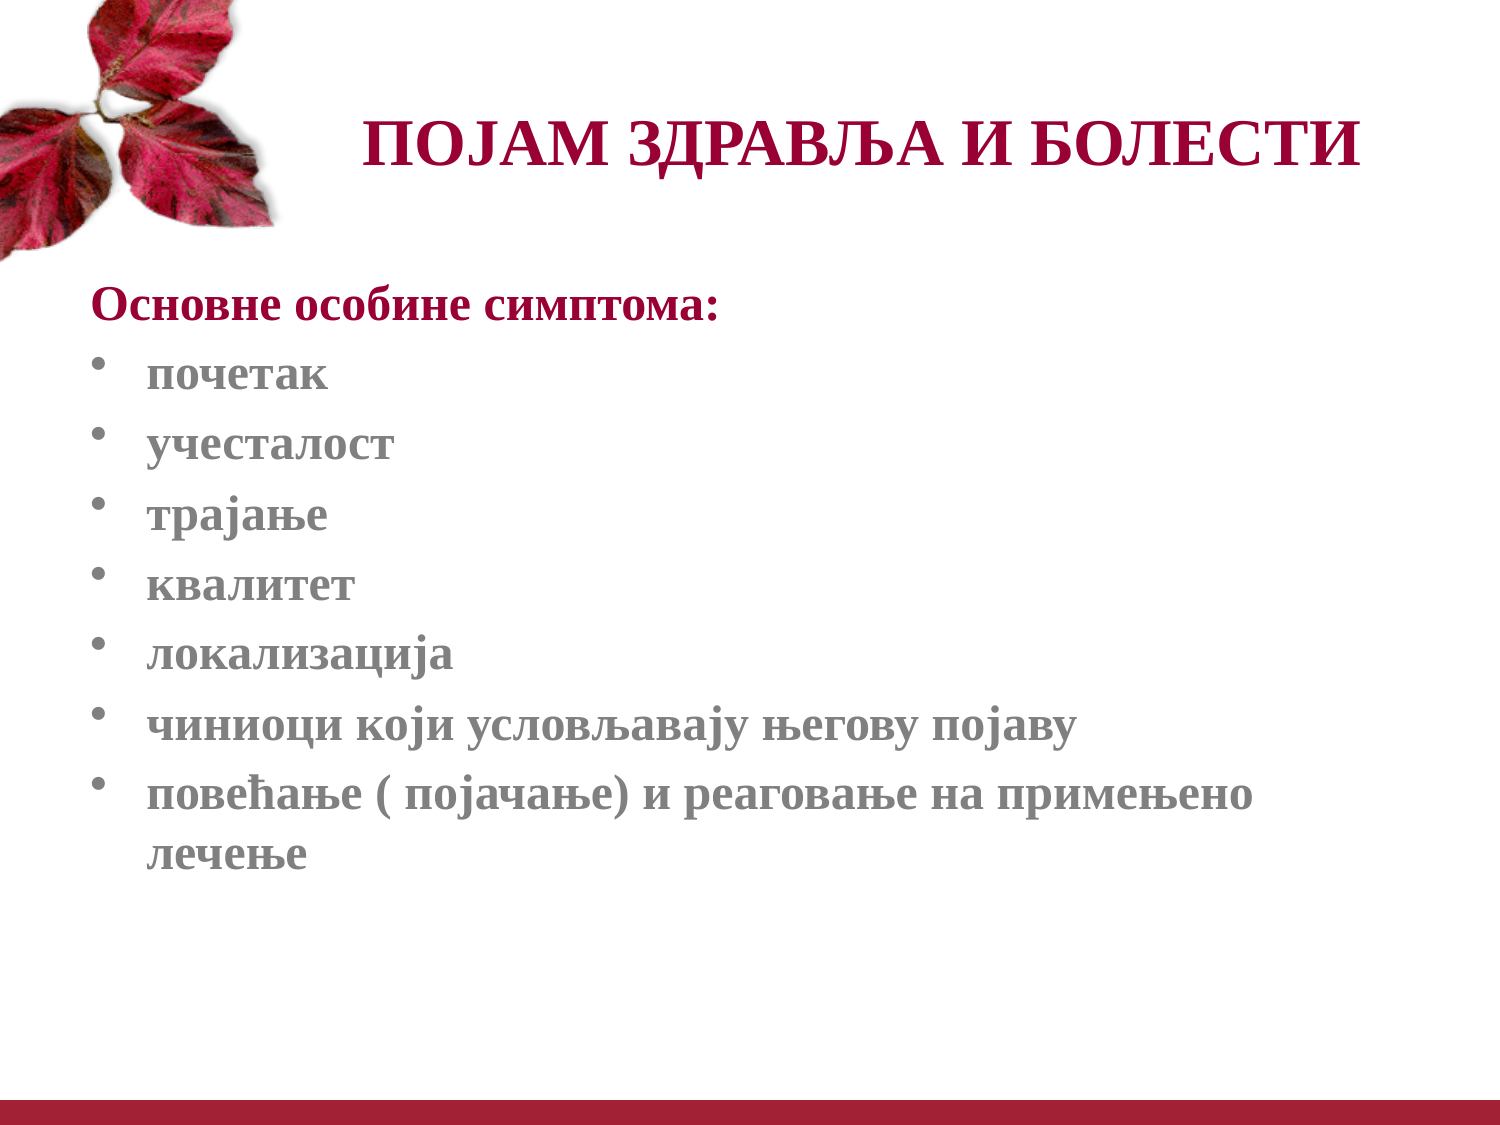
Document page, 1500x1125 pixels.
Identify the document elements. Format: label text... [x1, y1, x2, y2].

list Основне особине симптома: почетак учесталост трајање квалитет локализација чиниоци који условљавају његову појаву повећање ( појачање) и реаговање на примењено лечење [74, 262, 1426, 1006]
picture [0, 0, 295, 273]
title ПОЈАМ ЗДРАВЉА И БОЛЕСТИ [289, 44, 1436, 233]
